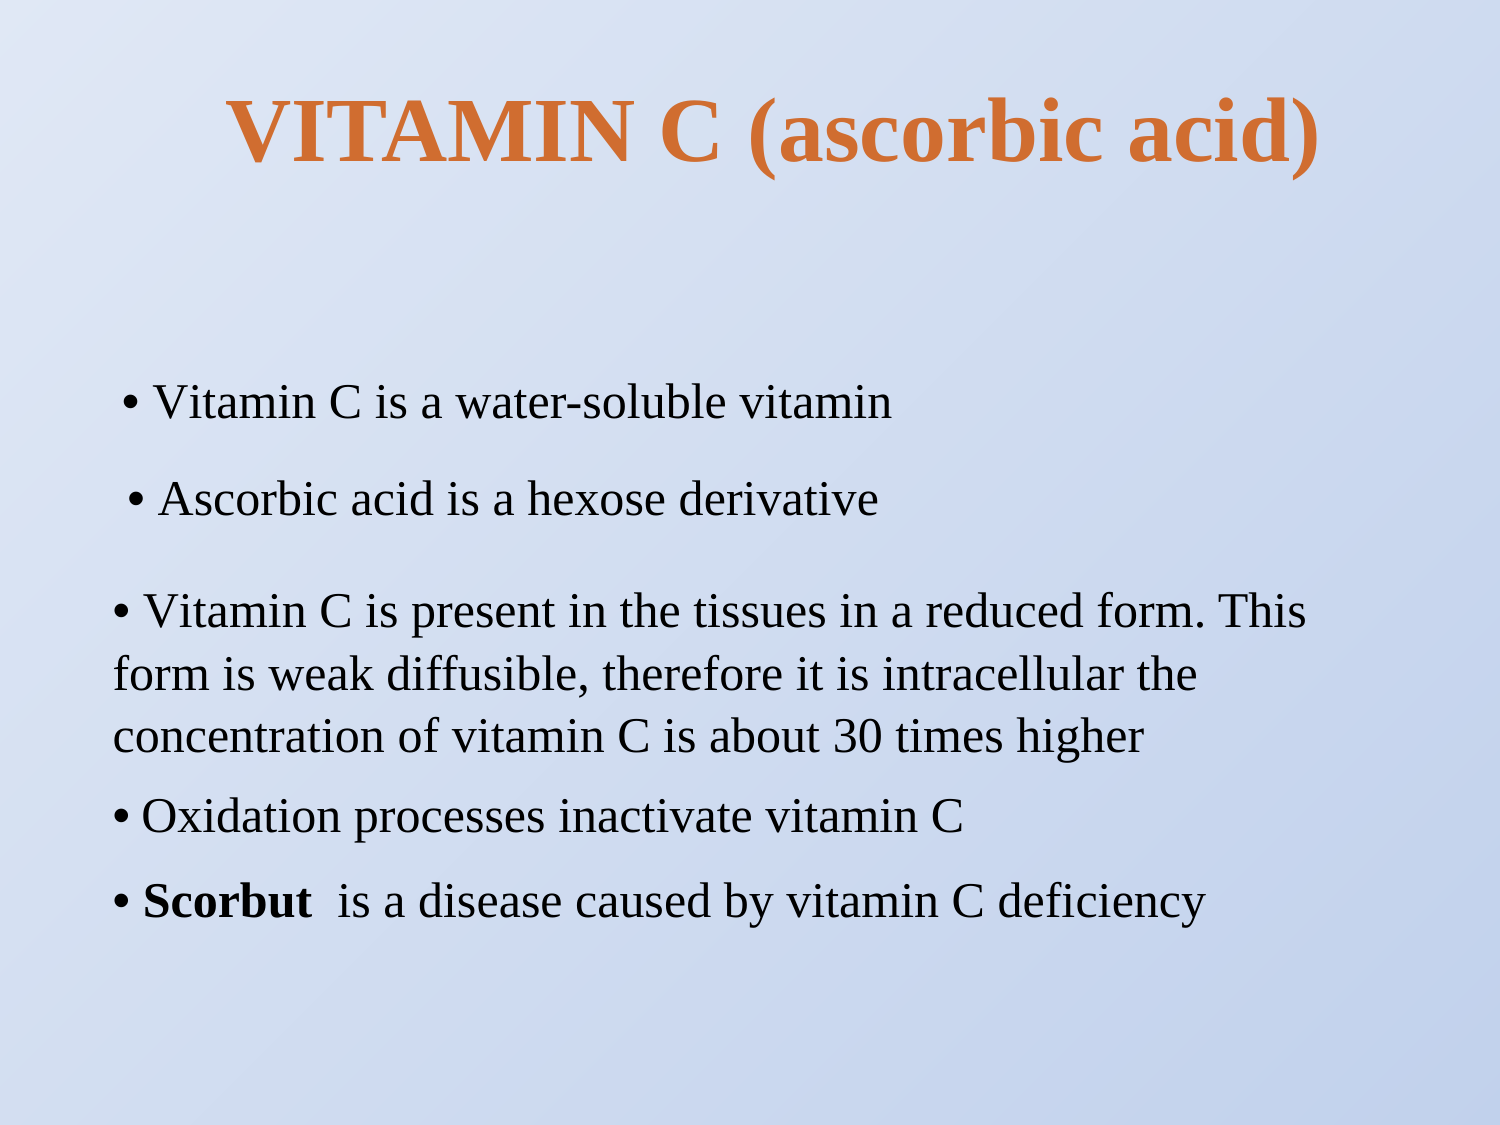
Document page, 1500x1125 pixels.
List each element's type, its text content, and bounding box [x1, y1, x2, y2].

text_box • Vitamin C is present in the tissues in a reduced form. This form is weak diffusible, therefore it is intracellular the concentration of vitamin C is about 30 times higher [112, 574, 1400, 825]
text_box • Ascorbic acid is a hexose derivative [127, 458, 880, 574]
text_box • Vitamin C is a water-soluble vitamin [121, 361, 894, 496]
text_box VITAMIN C (ascorbic acid) [224, 74, 1448, 180]
text_box • Oxidation processes inactivate vitamin C [112, 774, 973, 862]
text_box • Scorbut is a disease caused by vitamin C deficiency [112, 862, 1260, 928]
